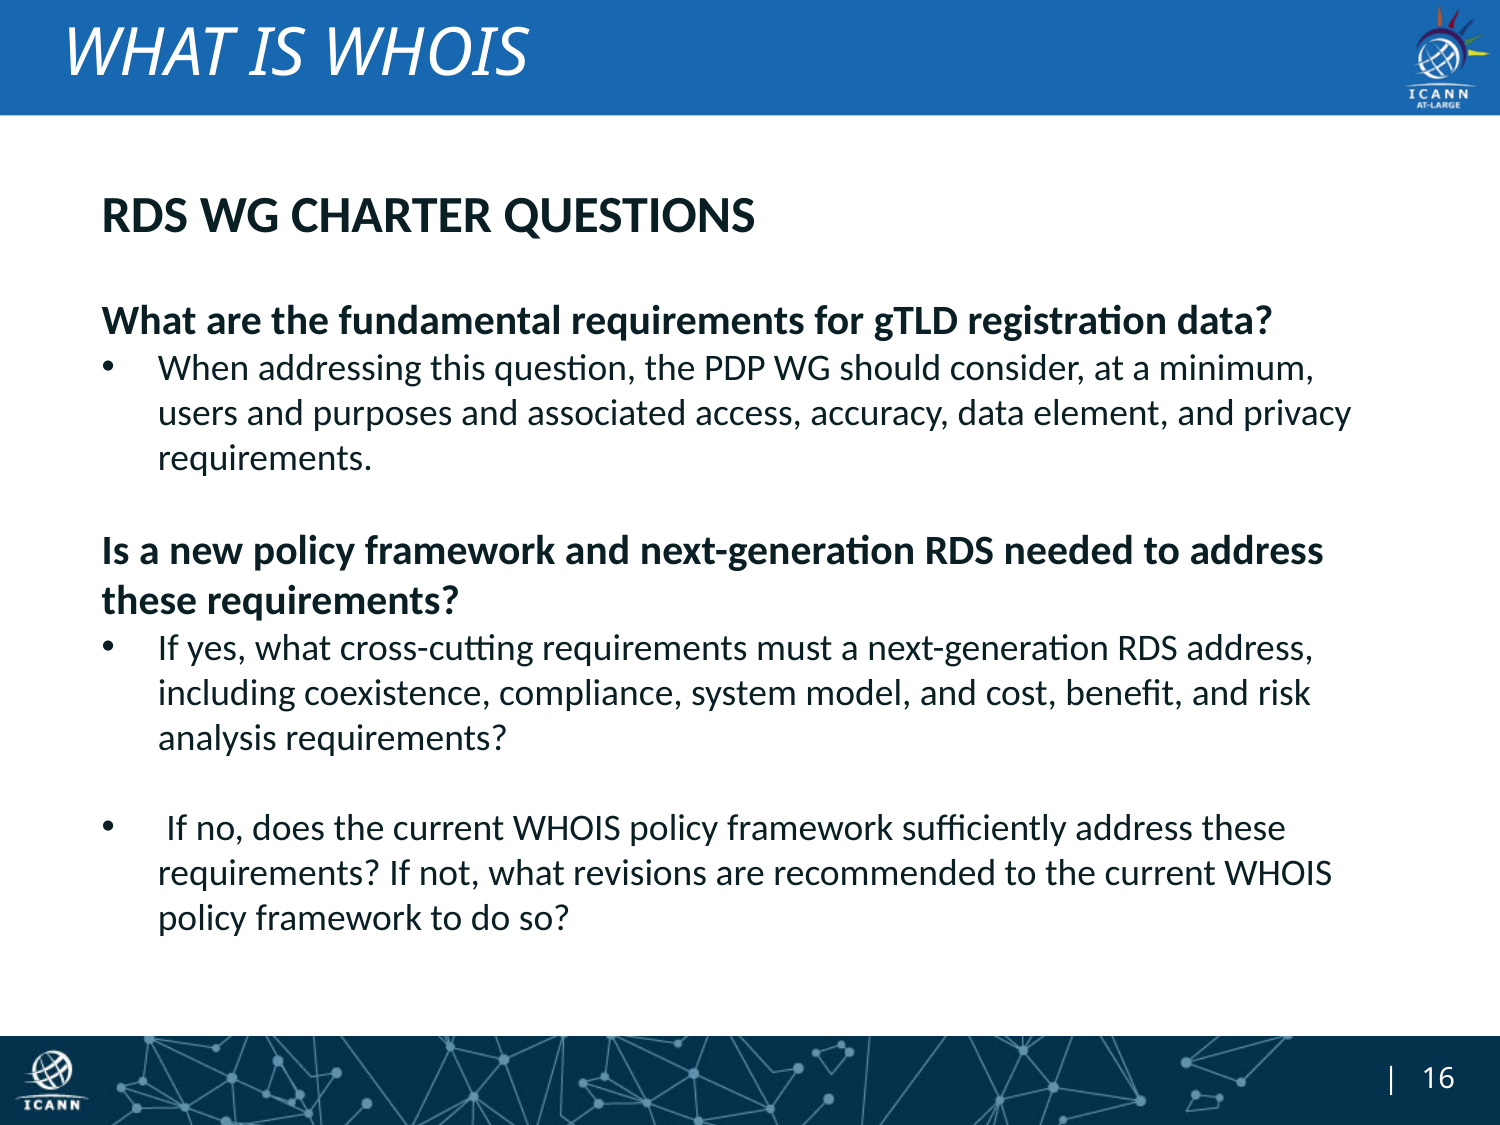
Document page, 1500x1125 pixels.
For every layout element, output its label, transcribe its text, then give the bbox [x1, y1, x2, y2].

picture [1389, 0, 1493, 112]
text_box RDS WG CHARTER QUESTIONS What are the fundamental requirements for gTLD registration data? When addressing this question, the PDP WG should consider, at a minimum, users and purposes and associated access, accuracy, data element, and privacy requirements. Is a new policy framework and next-generation RDS needed to address these requirements? If yes, what cross-cutting requirements must a next-generation RDS address, including coexistence, compliance, system model, and cost, benefit, and risk analysis requirements? If no, does the current WHOIS policy framework sufficiently address these requirements? If not, what revisions are recommended to the current WHOIS policy framework to do so? [86, 172, 1417, 1008]
picture [0, 1036, 1500, 1125]
title WHAT IS WHOIS [1493, 0, 1500, 116]
title WHAT IS WHOIS [0, 0, 1388, 116]
